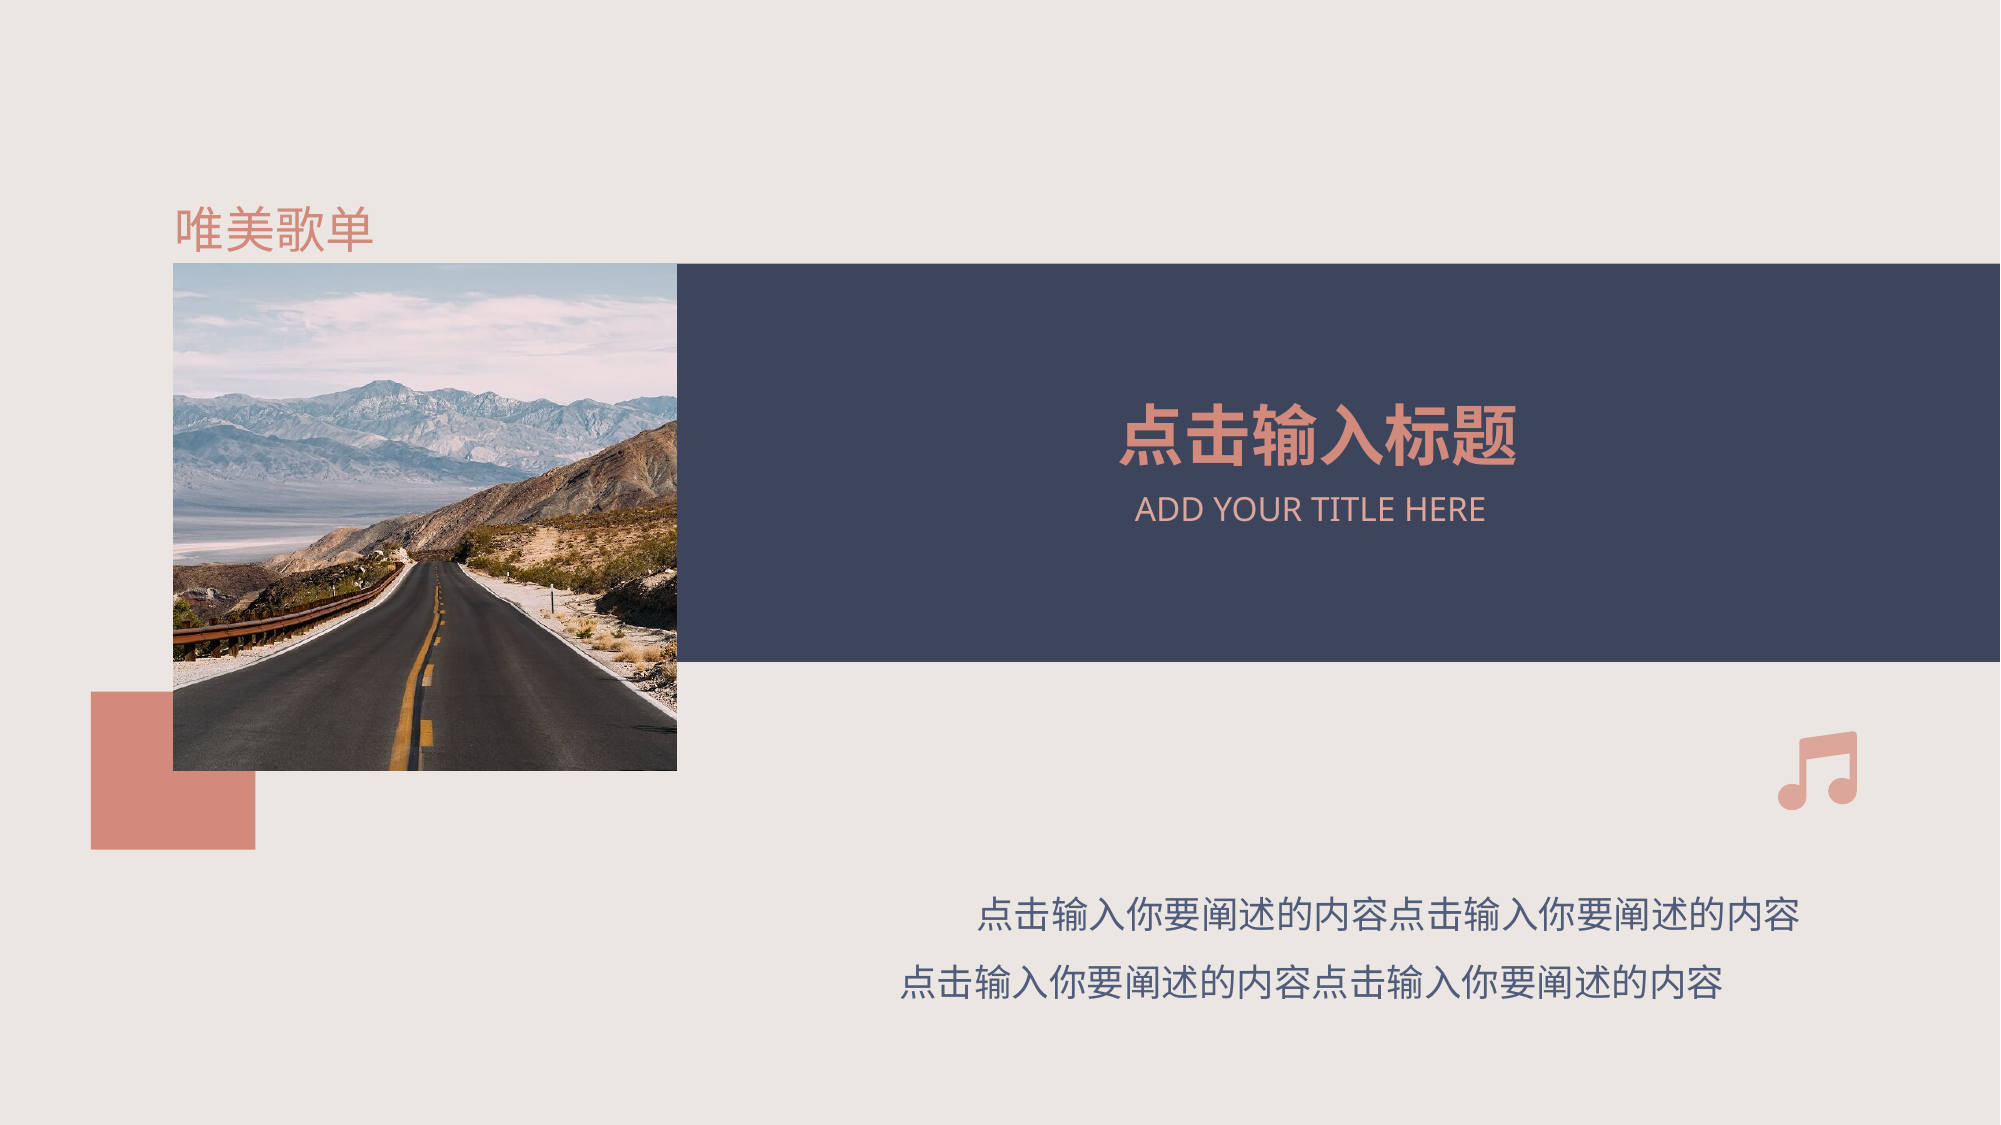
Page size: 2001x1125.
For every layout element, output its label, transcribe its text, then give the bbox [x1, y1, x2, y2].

text_box [90, 691, 256, 851]
text_box [1777, 731, 1857, 811]
text_box 唯美歌单 [160, 191, 391, 266]
text_box 点击输入你要阐述的内容点击输入你要阐述的内容点击输入你要阐述的内容点击输入你要阐述的内容 [884, 861, 1818, 1057]
text_box ADD YOUR TITLE HERE [1120, 481, 1503, 536]
picture [173, 263, 677, 771]
text_box [677, 263, 2000, 663]
text_box 点击输入标题 [1103, 386, 1534, 482]
